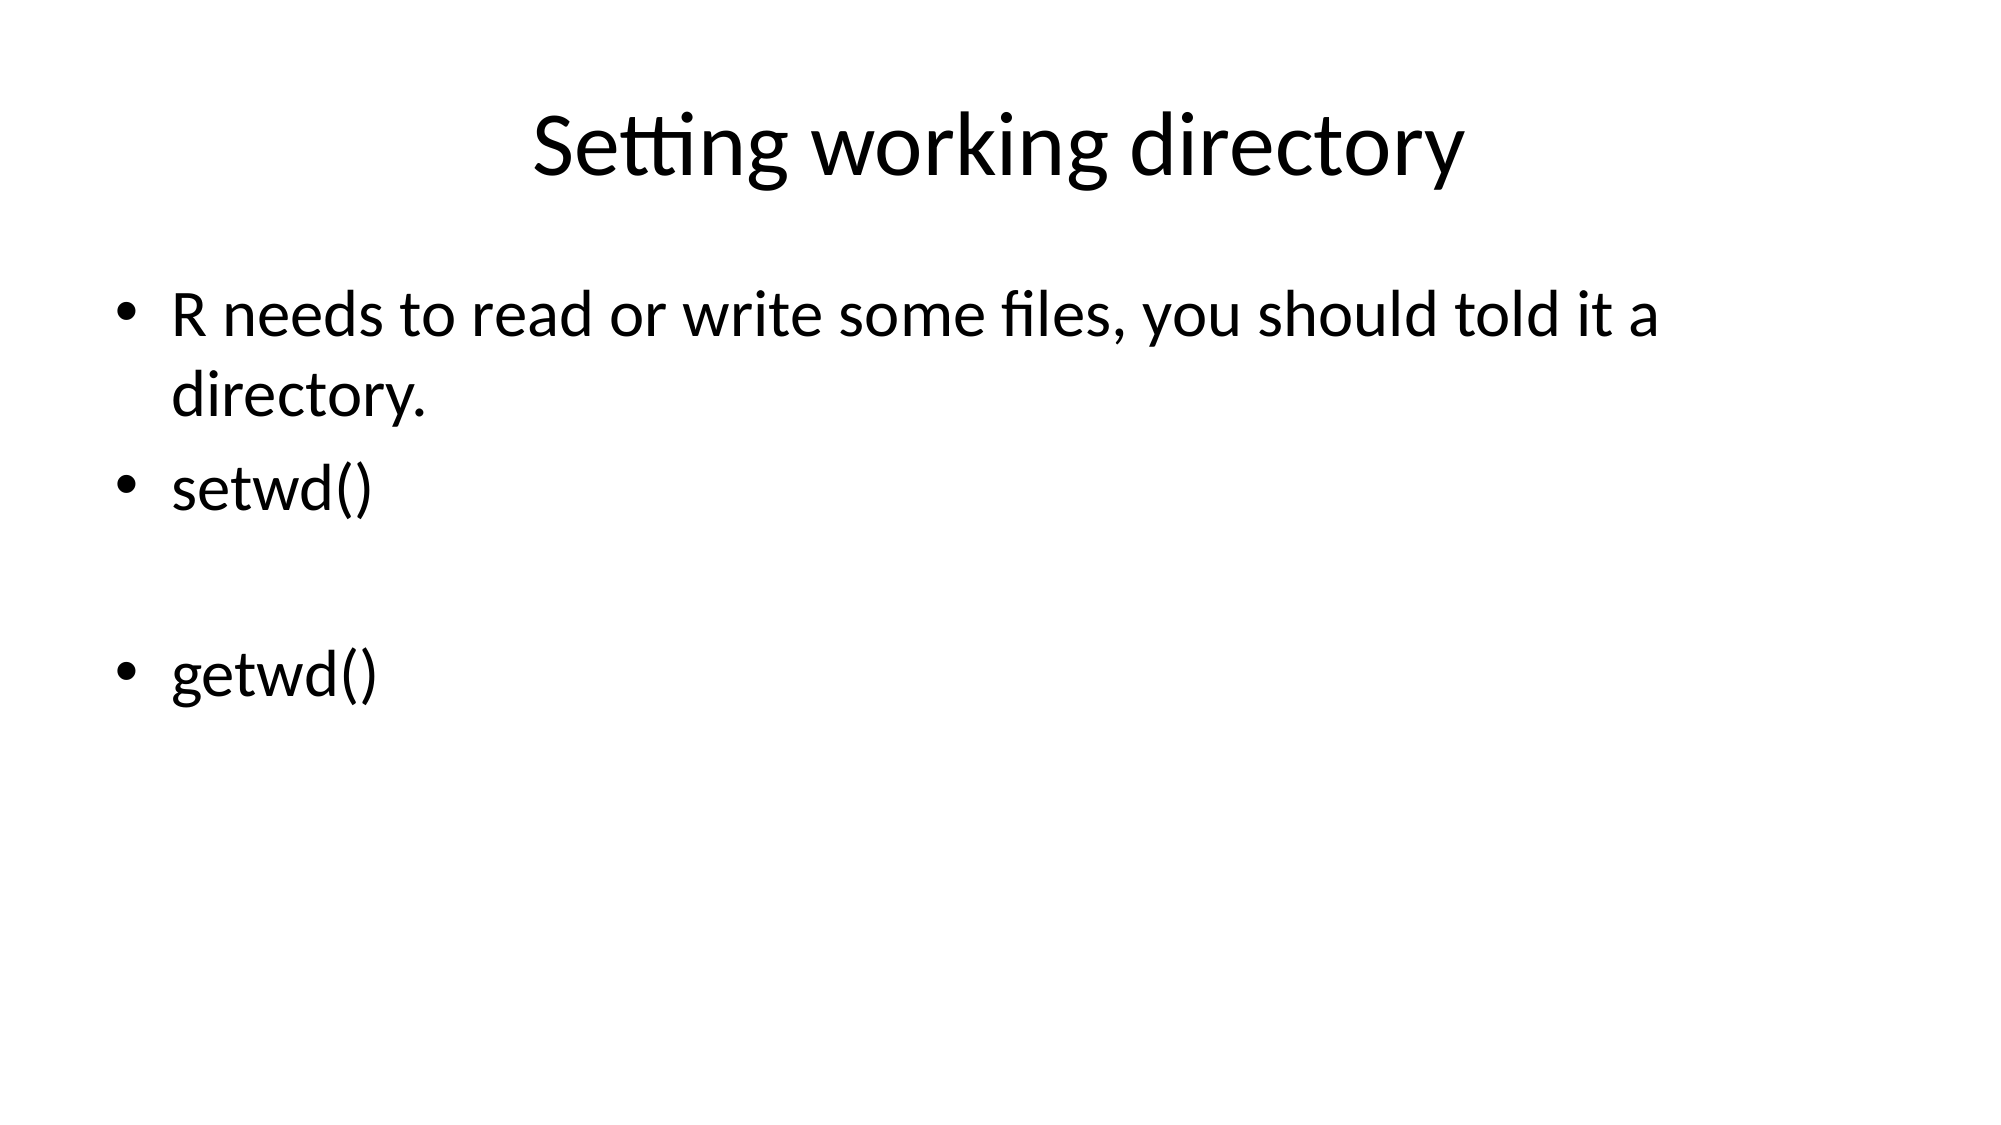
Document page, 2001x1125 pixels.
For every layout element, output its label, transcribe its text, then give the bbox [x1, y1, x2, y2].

list R needs to read or write some files, you should told it a directory. setwd() getwd() [99, 262, 1900, 1005]
title Setting working directory [99, 45, 1900, 233]
